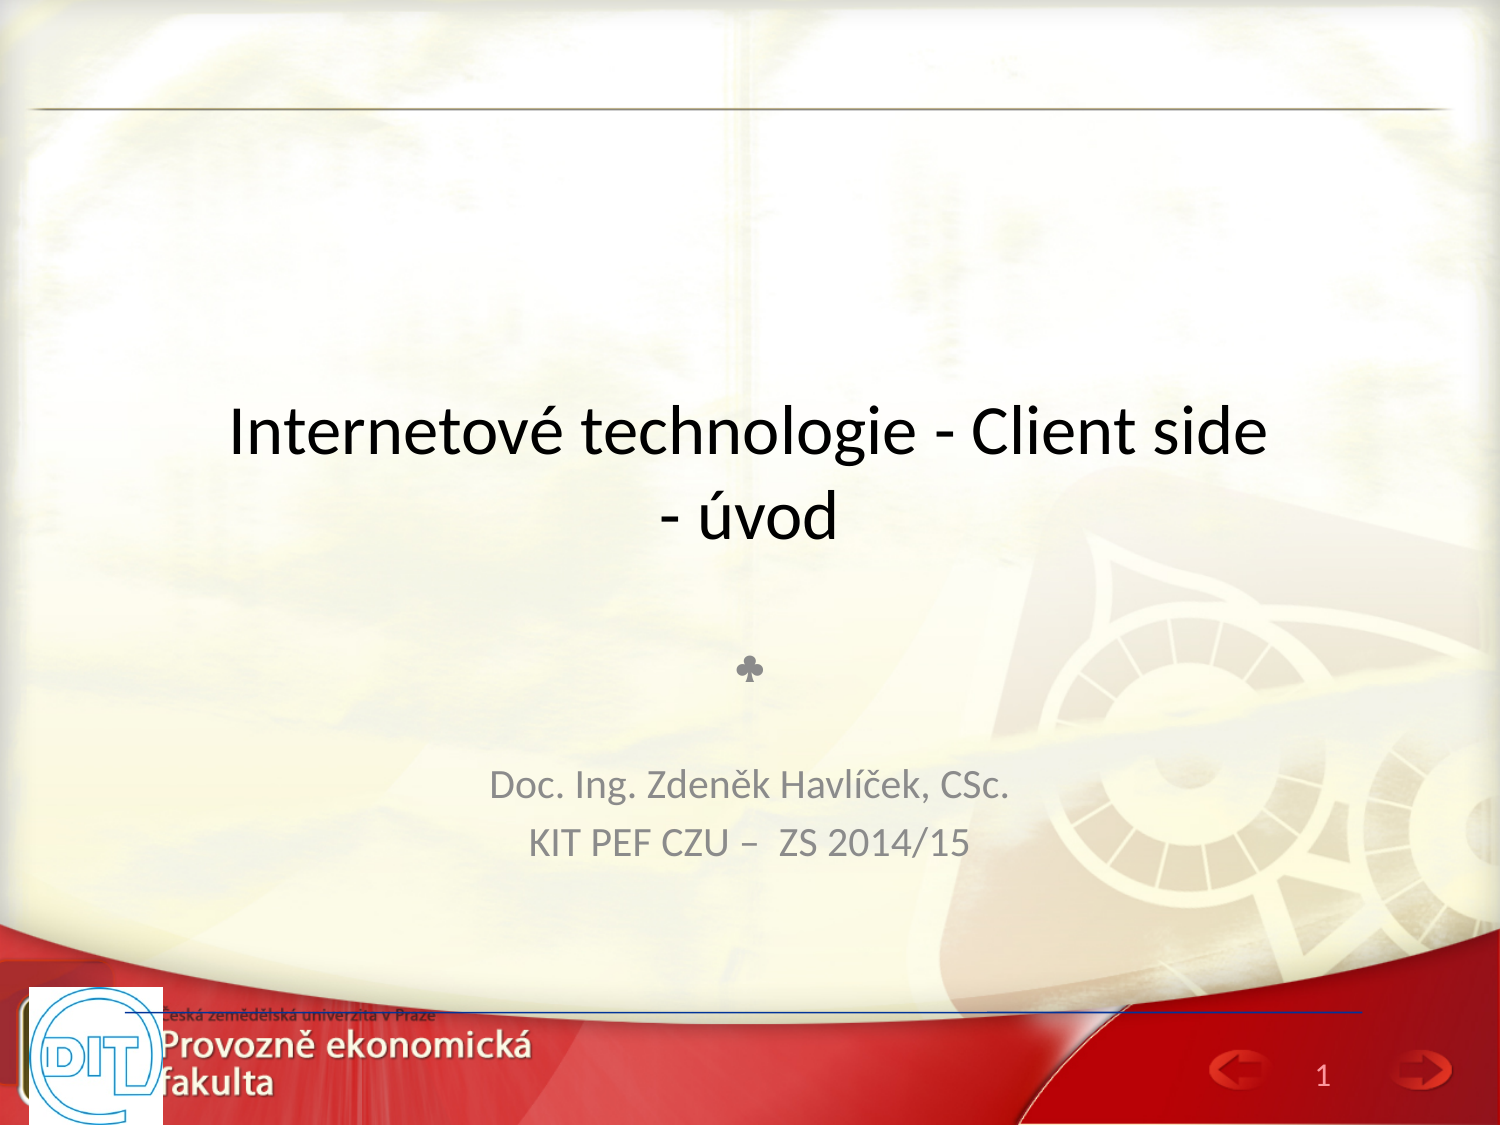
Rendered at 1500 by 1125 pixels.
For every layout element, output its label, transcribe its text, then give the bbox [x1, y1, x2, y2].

subtitle  Doc. Ing. Zdeněk Havlíček, CSc. KIT PEF CZU – ZS 2014/15 [174, 637, 1325, 925]
title Internetové technologie - Client side - úvod [112, 375, 1388, 563]
picture [0, 0, 1500, 1125]
